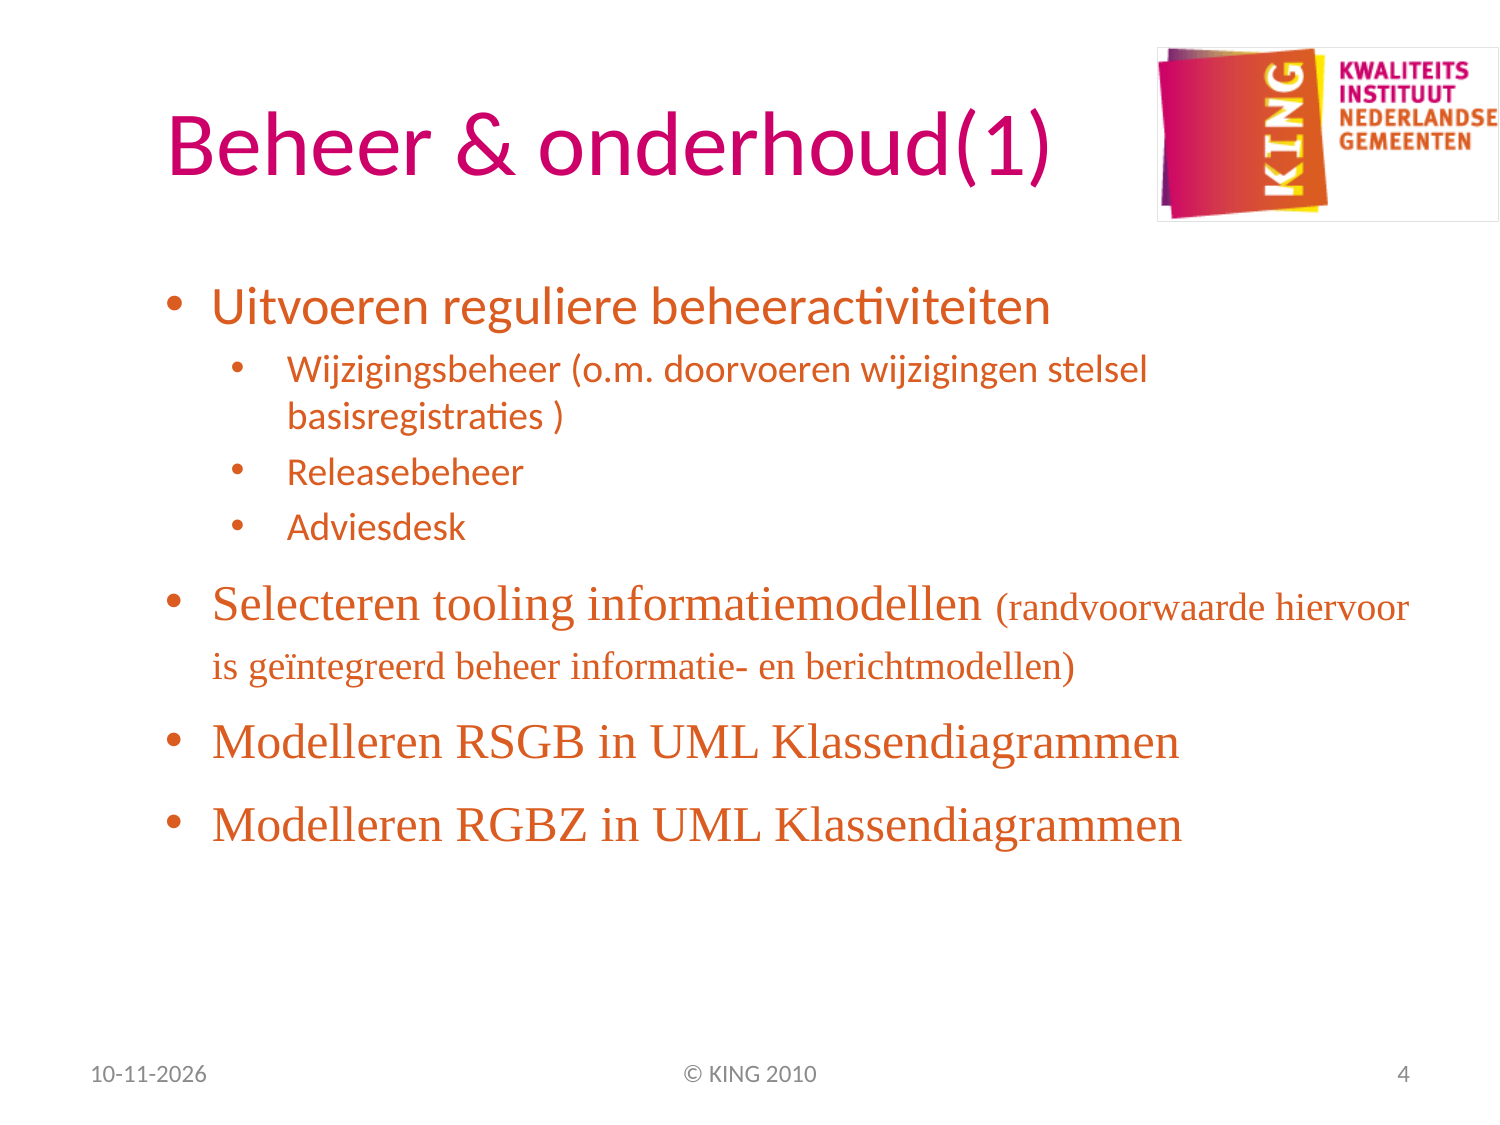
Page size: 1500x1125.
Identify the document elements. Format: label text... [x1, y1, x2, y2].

title Beheer & onderhoud(1) [75, 45, 1149, 233]
footer © KING 2010 [512, 1042, 988, 1103]
slide_number 4 [1074, 1042, 1425, 1103]
picture [1156, 46, 1500, 223]
list Uitvoeren reguliere beheeractiviteiten Wijzigingsbeheer (o.m. doorvoeren wijzigingen stelsel basisregistraties ) Releasebeheer Adviesdesk Selecteren tooling informatiemodellen (randvoorwaarde hiervoor is geïntegreerd beheer informatie- en berichtmodellen) Modelleren RSGB in UML Klassendiagrammen Modelleren RGBZ in UML Klassendiagrammen [75, 262, 1425, 1005]
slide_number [75, 1042, 425, 1103]
